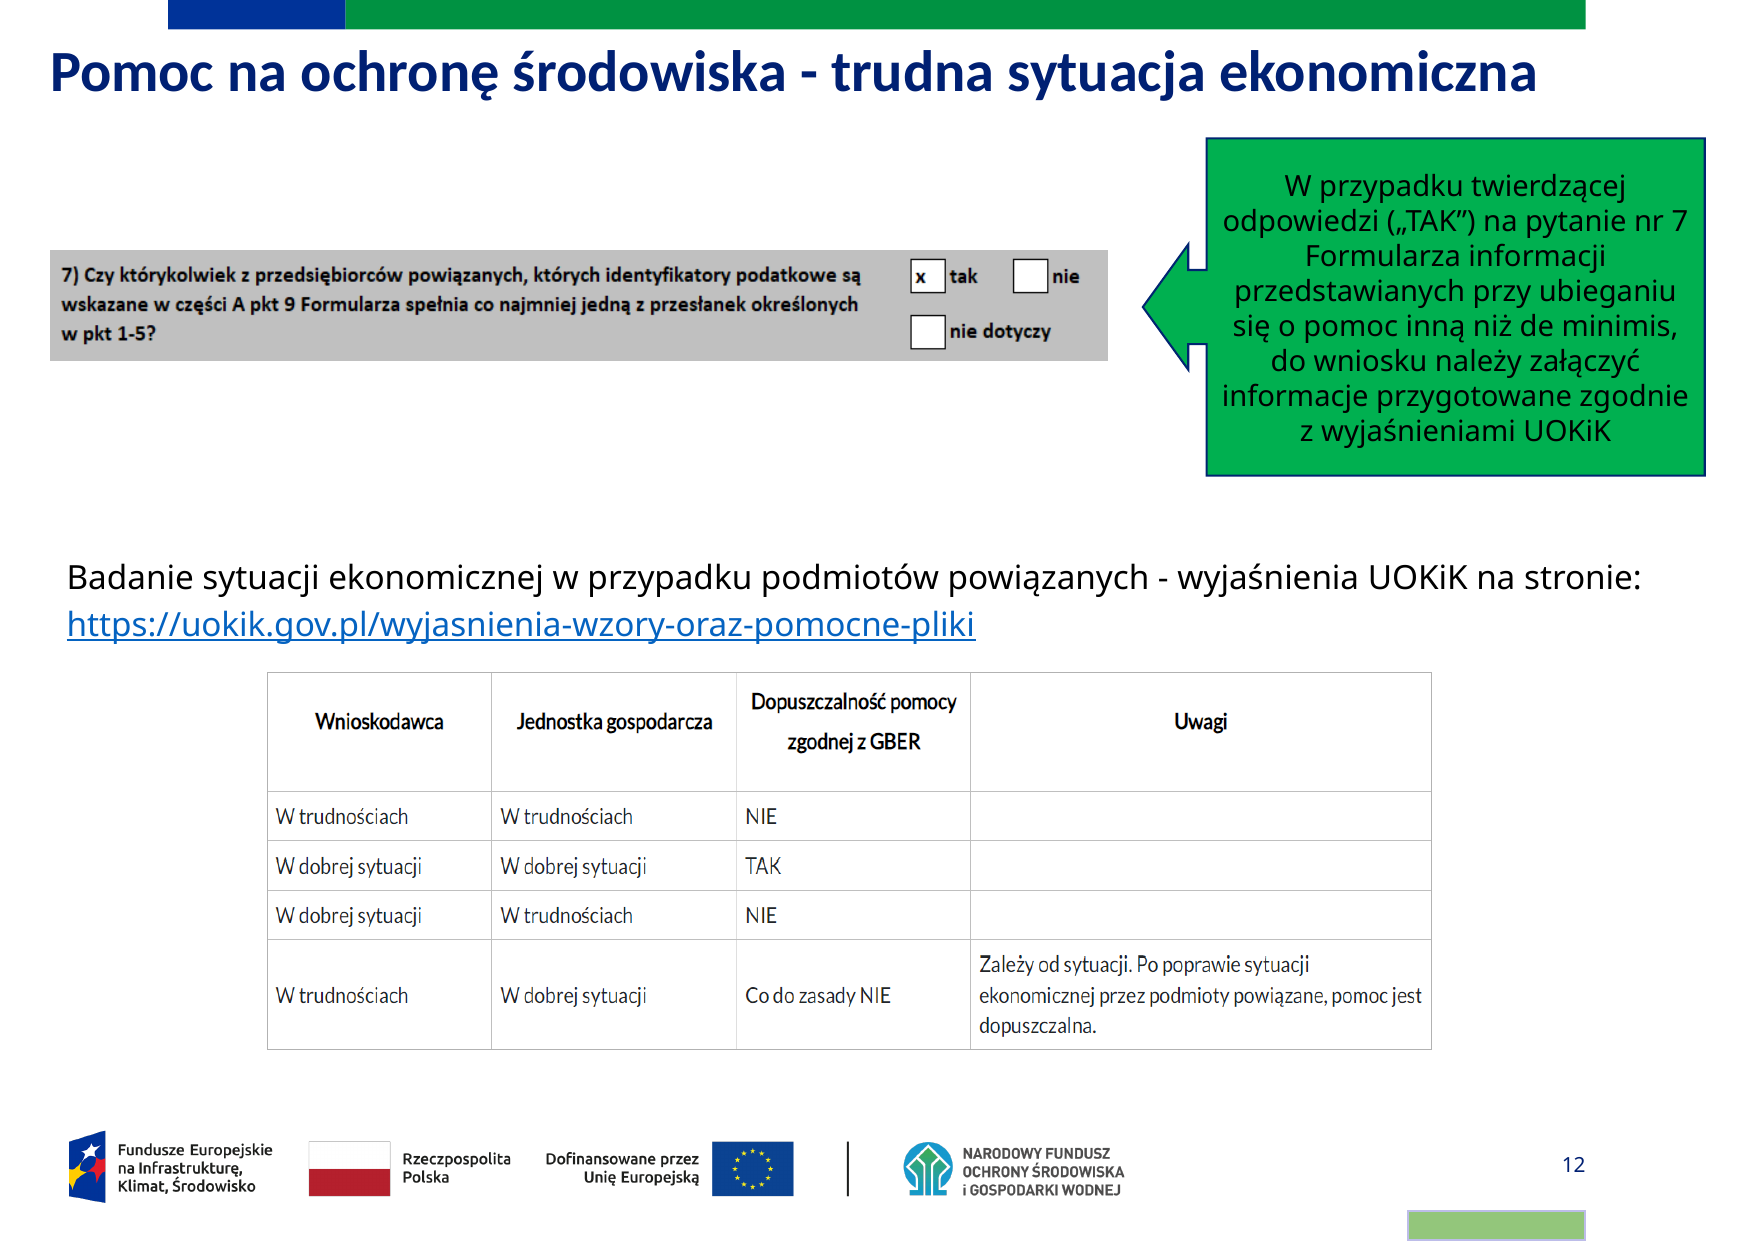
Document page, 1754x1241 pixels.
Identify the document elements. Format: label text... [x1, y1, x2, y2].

slide_number 12 [1408, 1151, 1586, 1181]
title Pomoc na ochronę środowiska - trudna sytuacja ekonomiczna [50, 27, 1586, 116]
picture [50, 250, 1108, 361]
text_box Badanie sytuacji ekonomicznej w przypadku podmiotów powiązanych - wyjaśnienia UOKiK na stronie: https://uokik.gov.pl/wyjasnienia-wzory-oraz-pomocne-pliki [51, 560, 1705, 714]
text_box W przypadku twierdzącej odpowiedzi („TAK”) na pytanie nr 7 Formularza informacji przedstawianych przy ubieganiu się o pomoc inną niż de minimis, do wniosku należy załączyć informacje przygotowane zgodnie z wyjaśnieniami UOKiK [1141, 137, 1706, 477]
picture [49, 1112, 1143, 1221]
picture [264, 669, 1435, 1054]
